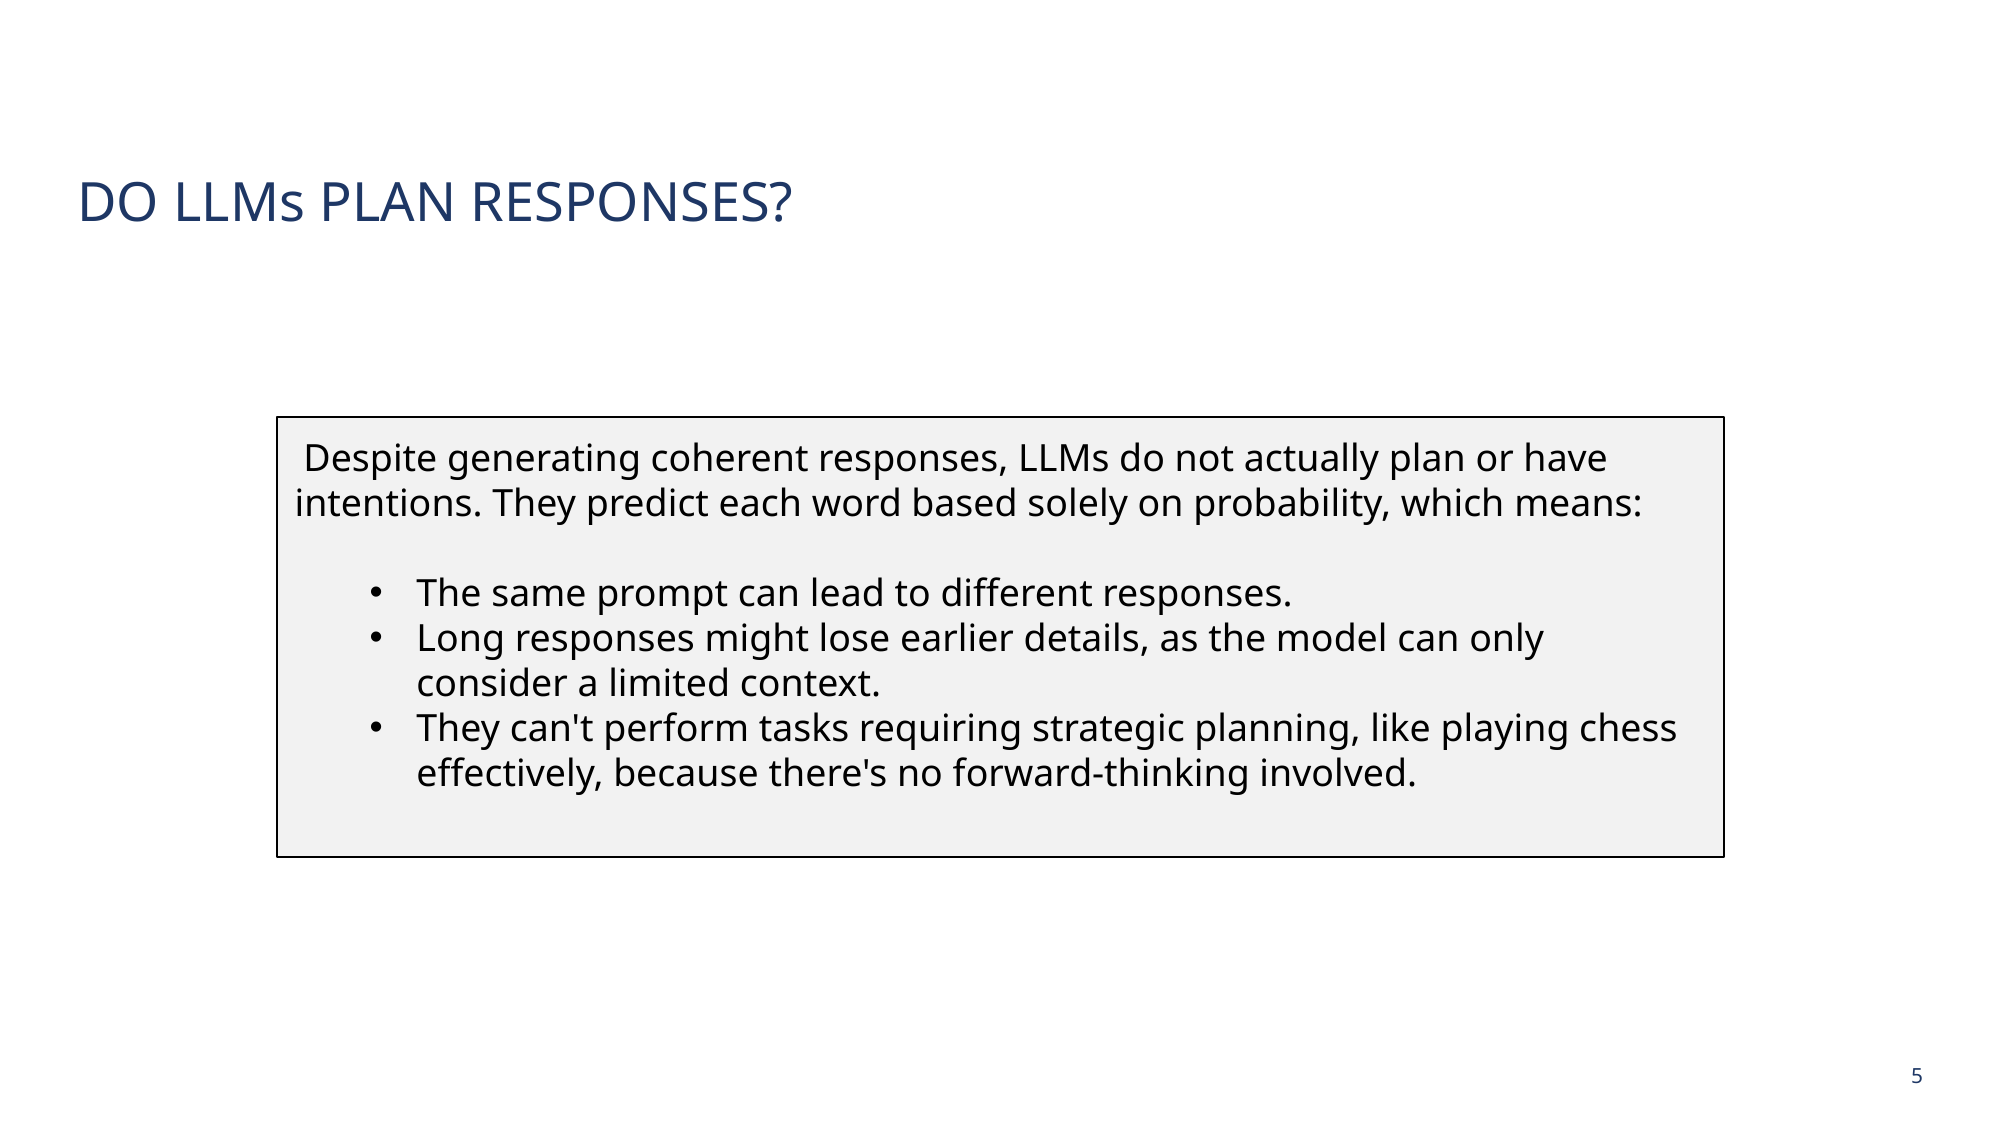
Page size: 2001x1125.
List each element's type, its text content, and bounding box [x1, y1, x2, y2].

slide_number 5 [1820, 1055, 1938, 1098]
text_box Despite generating coherent responses, LLMs do not actually plan or have intentions. They predict each word based solely on probability, which means: The same prompt can lead to different responses. Long responses might lose earlier details, as the model can only consider a limited context. They can't perform tasks requiring strategic planning, like playing chess effectively, because there's no forward-thinking involved. [276, 416, 1724, 858]
title Do llMs plan responses? [62, 167, 1938, 330]
